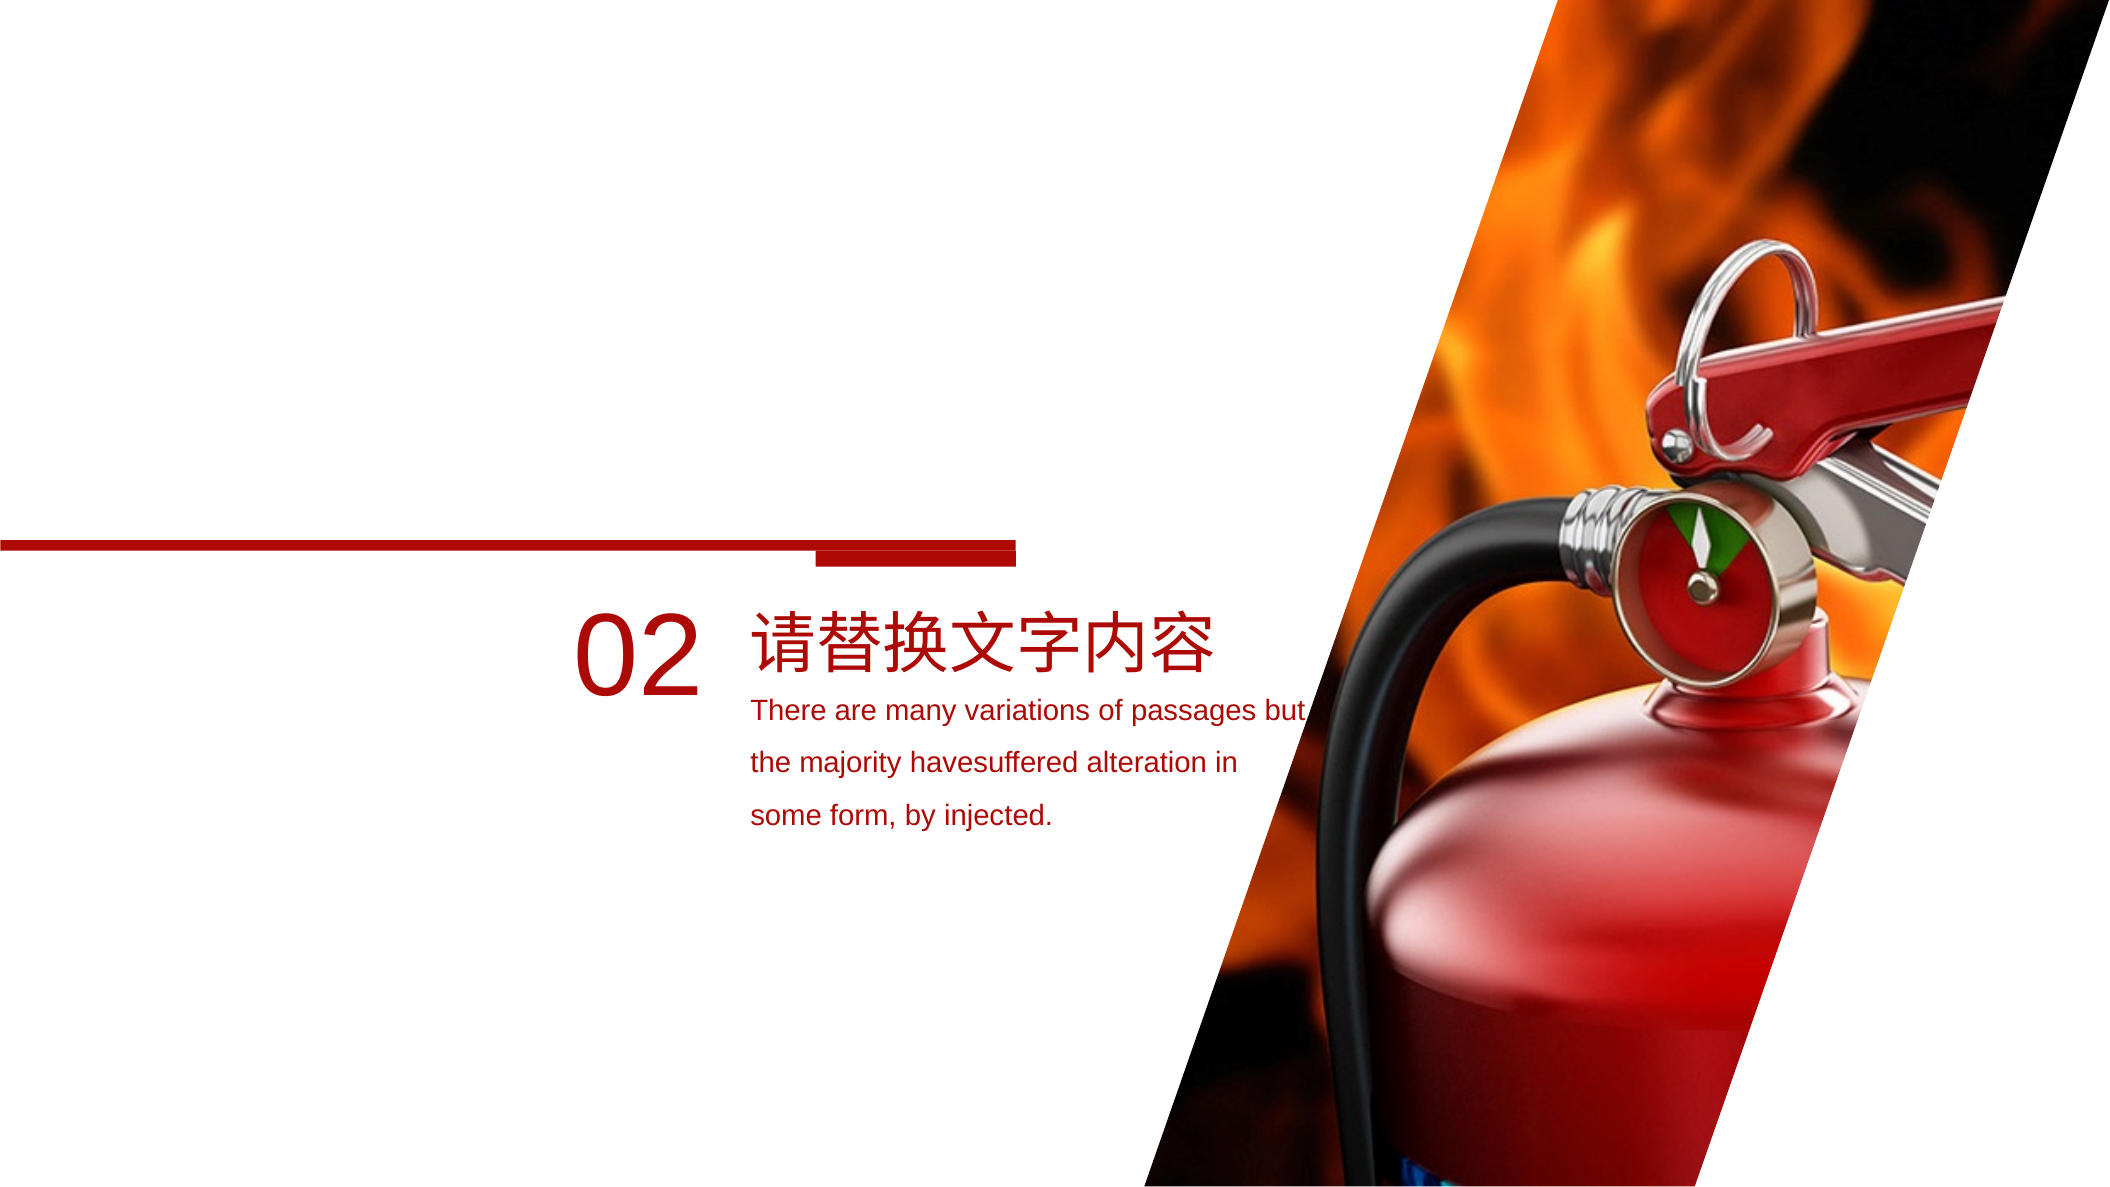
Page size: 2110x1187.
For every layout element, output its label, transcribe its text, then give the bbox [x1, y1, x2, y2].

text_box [0, 540, 1016, 567]
text_box 02 [552, 570, 724, 726]
text_box There are many variations of passages but the majority havesuffered alteration in some form, by injected. [750, 673, 1309, 832]
text_box 请替换文字内容 [749, 584, 1217, 681]
text_box [1144, 0, 2109, 1187]
